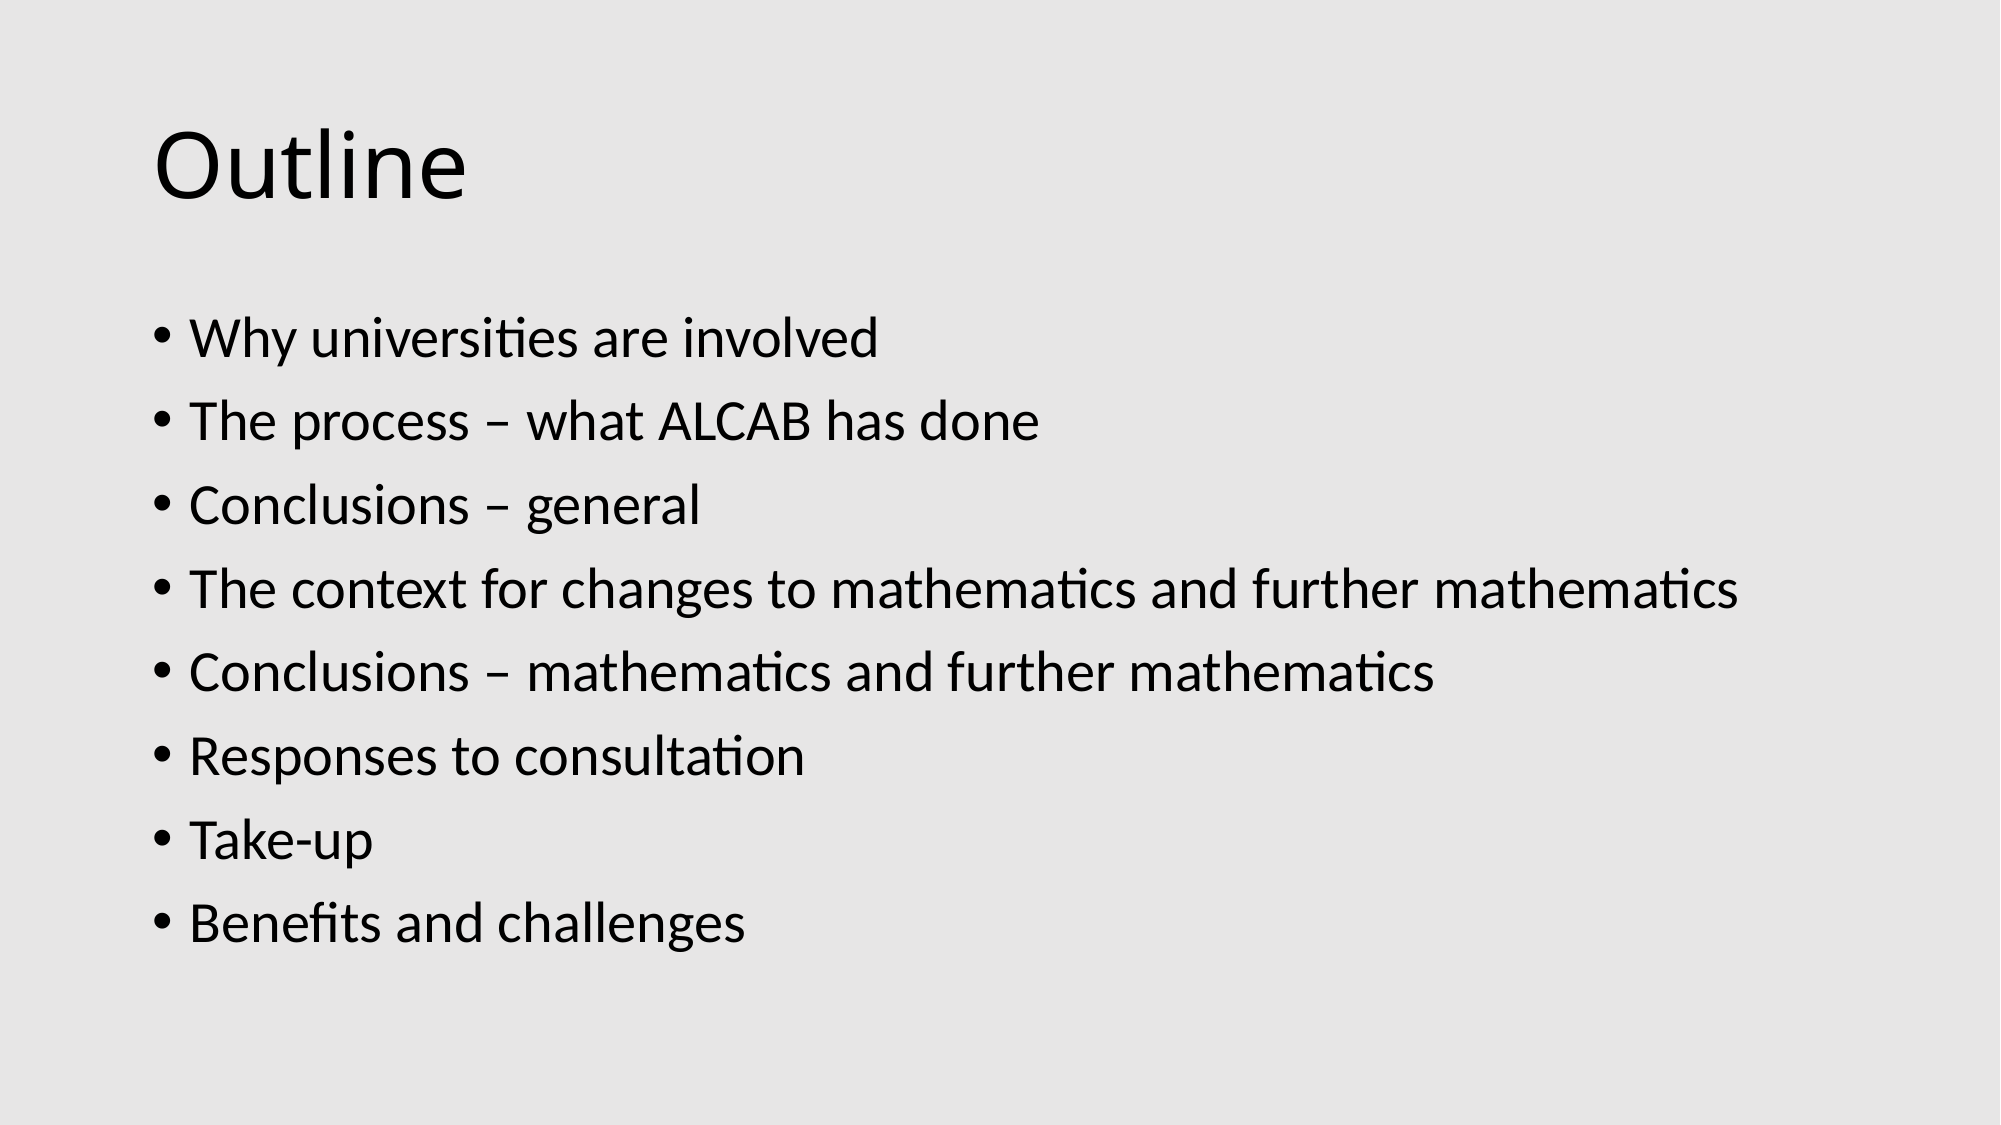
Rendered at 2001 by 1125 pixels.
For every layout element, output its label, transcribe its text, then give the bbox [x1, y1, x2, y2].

title Outline [137, 59, 1863, 278]
list Why universities are involved The process – what ALCAB has done Conclusions – general The context for changes to mathematics and further mathematics Conclusions – mathematics and further mathematics Responses to consultation Take-up Benefits and challenges [137, 299, 1863, 1014]
